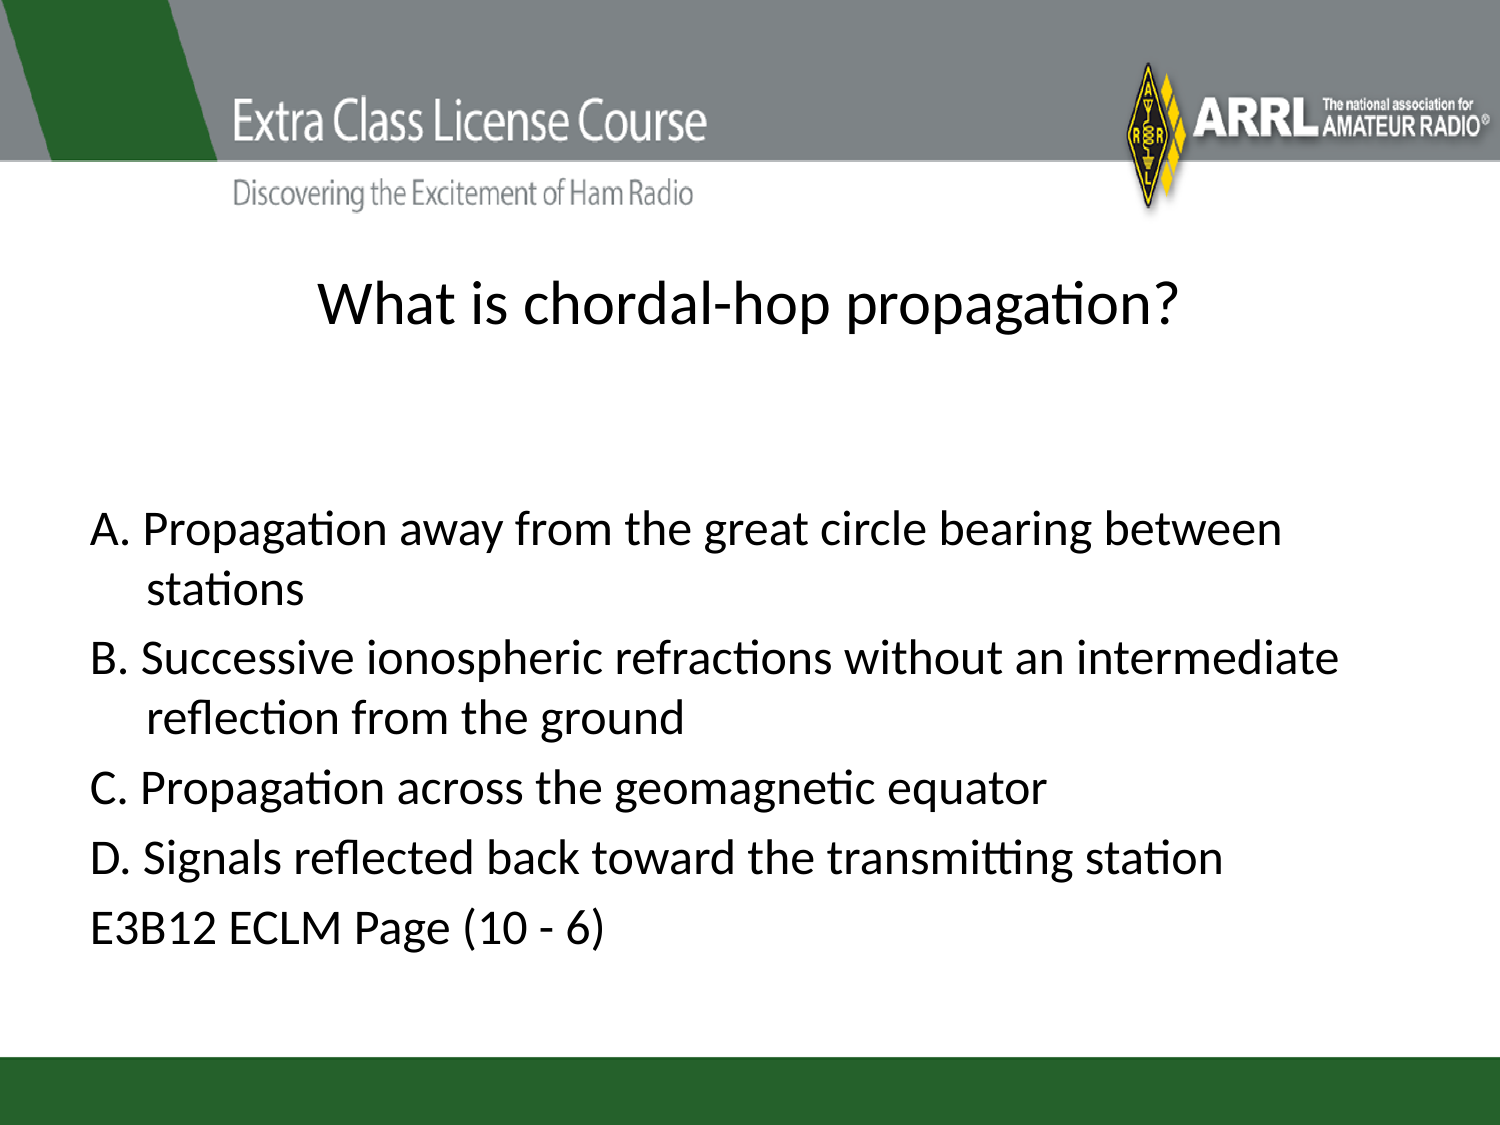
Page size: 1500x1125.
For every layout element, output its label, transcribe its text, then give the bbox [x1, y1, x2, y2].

title What is chordal-hop propagation? [75, 254, 1425, 435]
picture [0, 0, 1500, 1125]
list A. Propagation away from the great circle bearing between stations B. Successive ionospheric refractions without an intermediate reflection from the ground C. Propagation across the geomagnetic equator D. Signals reflected back toward the transmitting station E3B12 ECLM Page (10 - 6) [75, 487, 1425, 1005]
